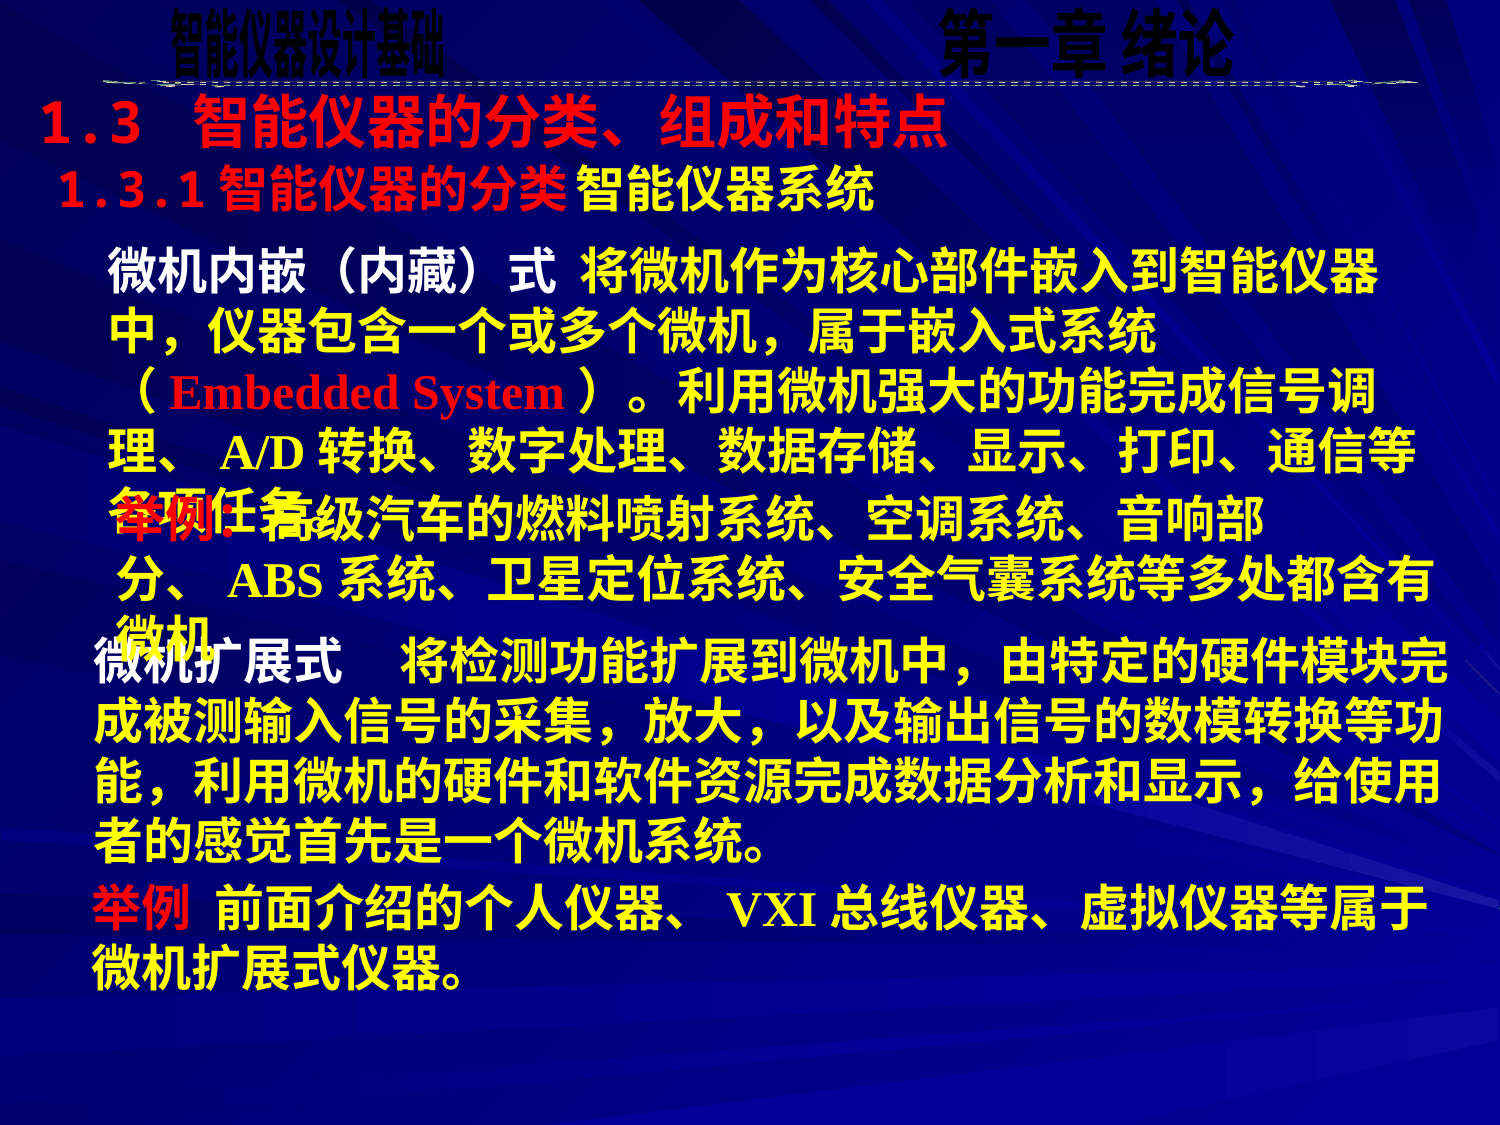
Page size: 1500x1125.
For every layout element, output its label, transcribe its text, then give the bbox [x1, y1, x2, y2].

text_box 智能仪器系统 [560, 149, 951, 225]
text_box 微机扩展式 将检测功能扩展到微机中，由特定的硬件模块完成被测输入信号的采集，放大，以及输出信号的数模转换等功能，利用微机的硬件和软件资源完成数据分析和显示，给使用者的感觉首先是一个微机系统。 [78, 621, 1481, 877]
text_box 微机内嵌（内藏）式 将微机作为核心部件嵌入到智能仪器中，仪器包含一个或多个微机，属于嵌入式系统（Embedded System）。利用微机强大的功能完成信号调理、A/D转换、数字处理、数据存储、显示、打印、通信等各项任务。 [92, 231, 1462, 547]
text_box 1.3 智能仪器的分类、组成和特点 [23, 78, 1500, 163]
text_box 举例：高级汽车的燃料喷射系统、空调系统、音响部分、ABS系统、卫星定位系统、安全气囊系统等多处都含有微机 [100, 480, 1468, 676]
text_box 举例 前面介绍的个人仪器、VXI总线仪器、虚拟仪器等属于微机扩展式仪器。 [76, 868, 1471, 1004]
text_box 1.3.1智能仪器的分类 [41, 149, 560, 225]
